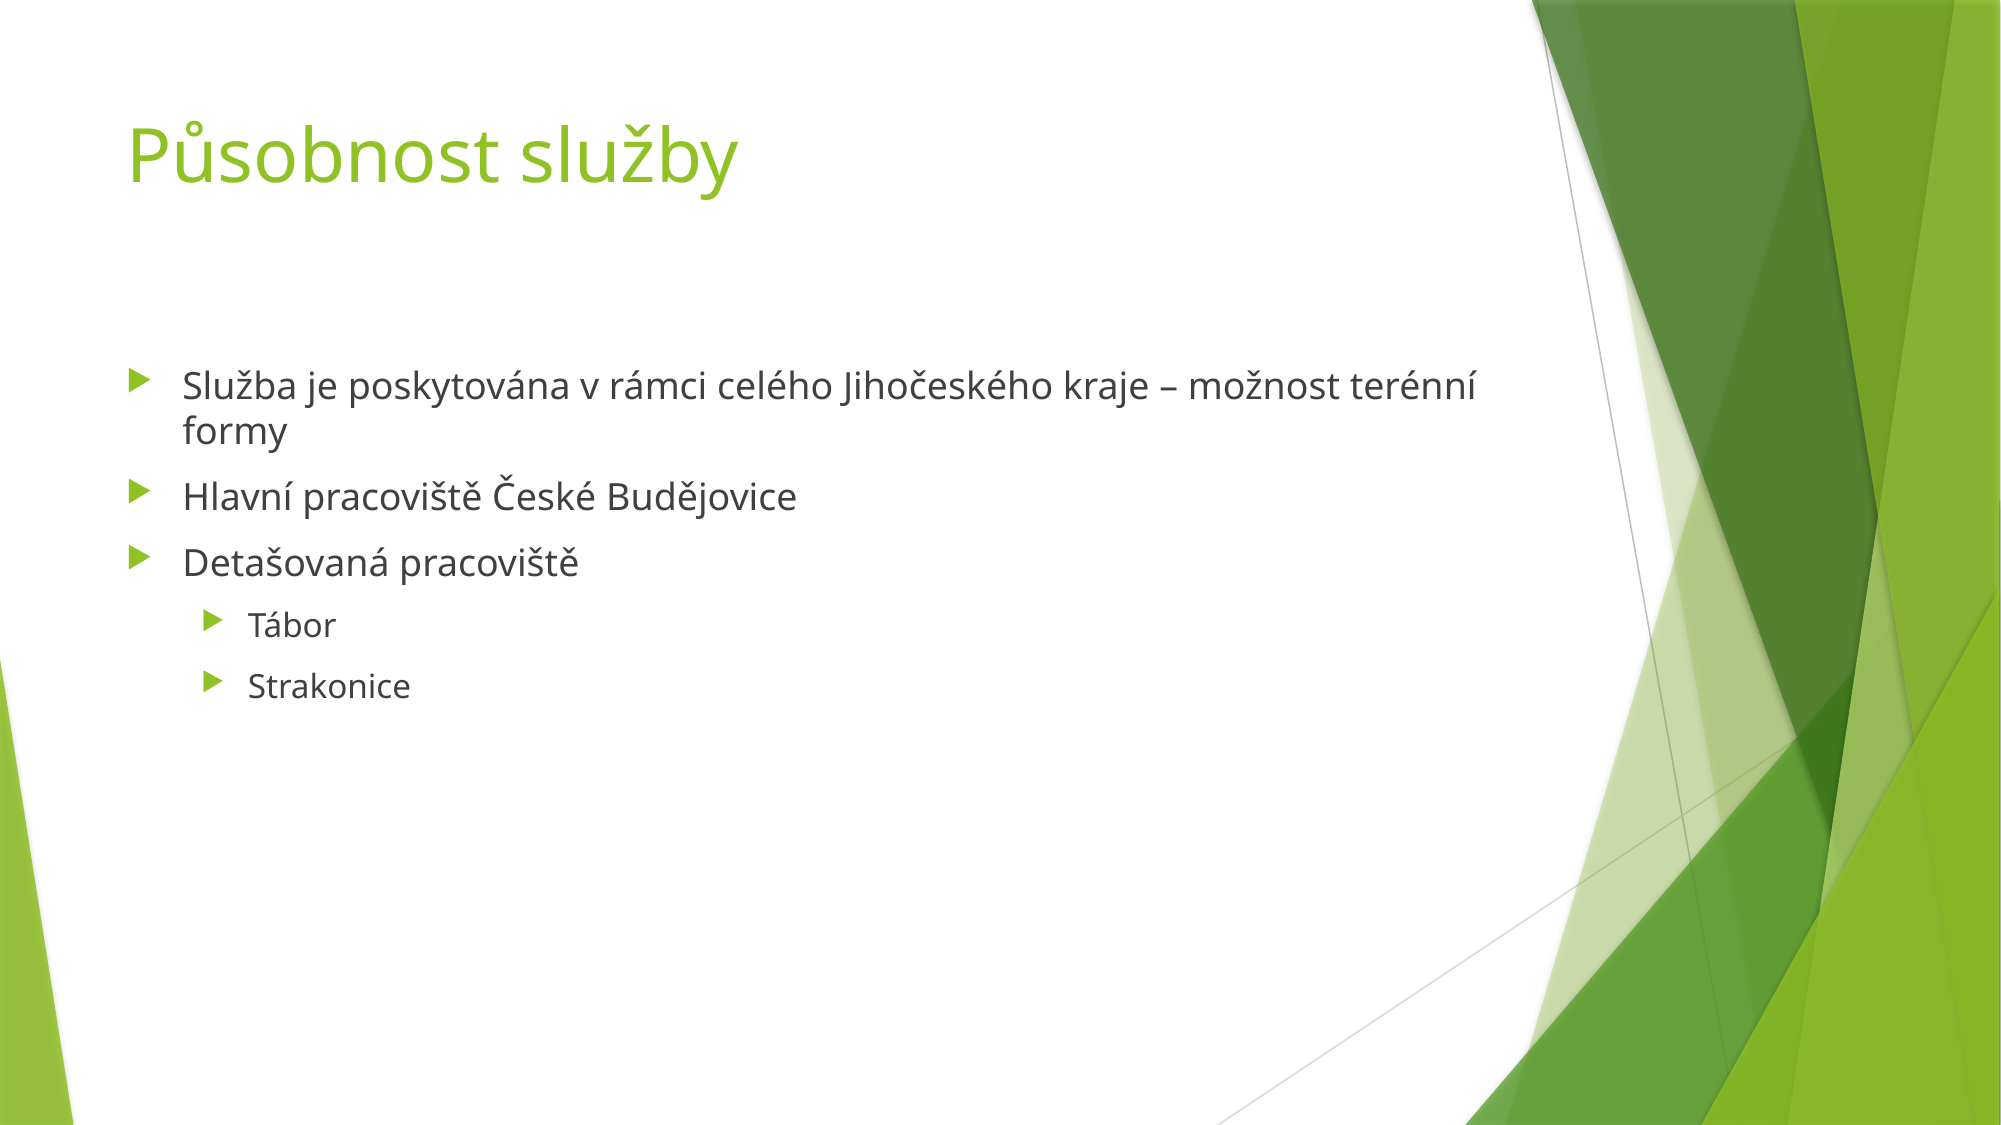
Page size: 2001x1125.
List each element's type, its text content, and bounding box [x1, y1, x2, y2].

title Působnost služby [111, 99, 1522, 317]
list Služba je poskytována v rámci celého Jihočeského kraje – možnost terénní formy Hlavní pracoviště České Budějovice Detašovaná pracoviště Tábor Strakonice [111, 354, 1522, 992]
